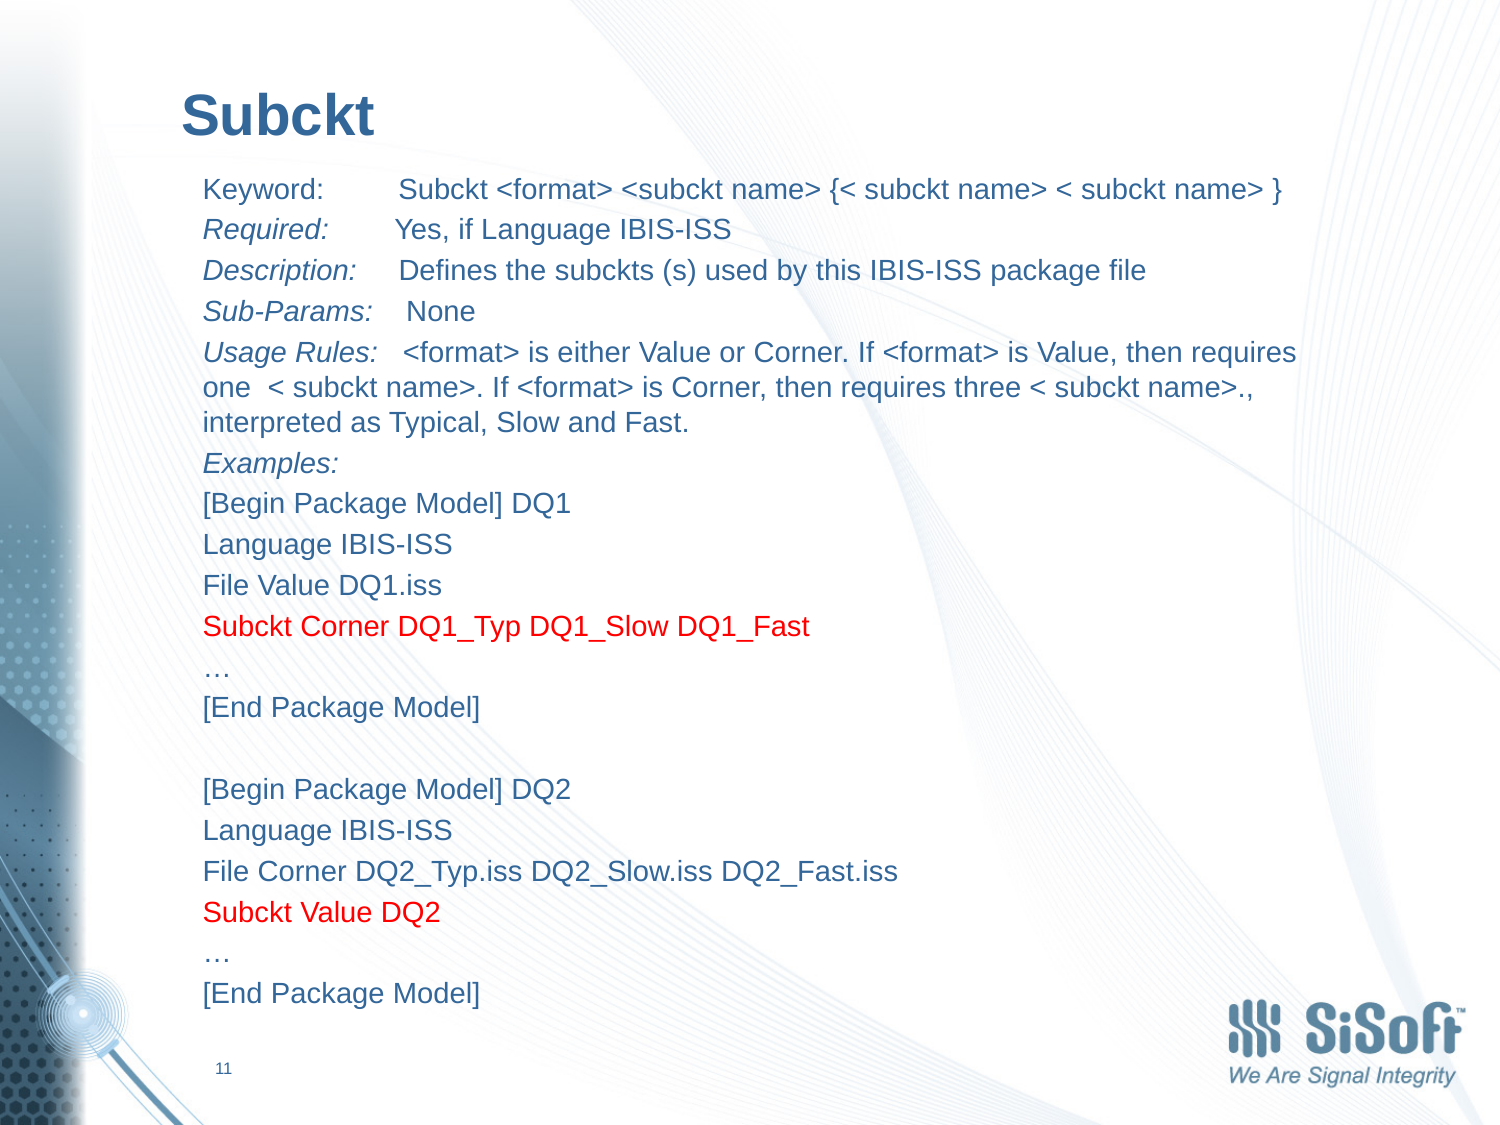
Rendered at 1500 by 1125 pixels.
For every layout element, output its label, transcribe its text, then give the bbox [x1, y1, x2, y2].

picture [0, 0, 1500, 1125]
footer 11 [200, 1050, 975, 1104]
title Subckt [150, 50, 1300, 175]
list Keyword: Subckt <format> <subckt name> {< subckt name> < subckt name> } Required: Yes, if Language IBIS-ISS Description: Defines the subckts (s) used by this IBIS-ISS package file Sub-Params: None Usage Rules: <format> is either Value or Corner. If <format> is Value, then requires one < subckt name>. If <format> is Corner, then requires three < subckt name>., interpreted as Typical, Slow and Fast. Examples: [Begin Package Model] DQ1 Language IBIS-ISS File Value DQ1.iss Subckt Corner DQ1_Typ DQ1_Slow DQ1_Fast … [End Package Model] [Begin Package Model] DQ2 Language IBIS-ISS File Corner DQ2_Typ.iss DQ2_Slow.iss DQ2_Fast.iss Subckt Value DQ2 … [End Package Model] [187, 162, 1363, 1050]
